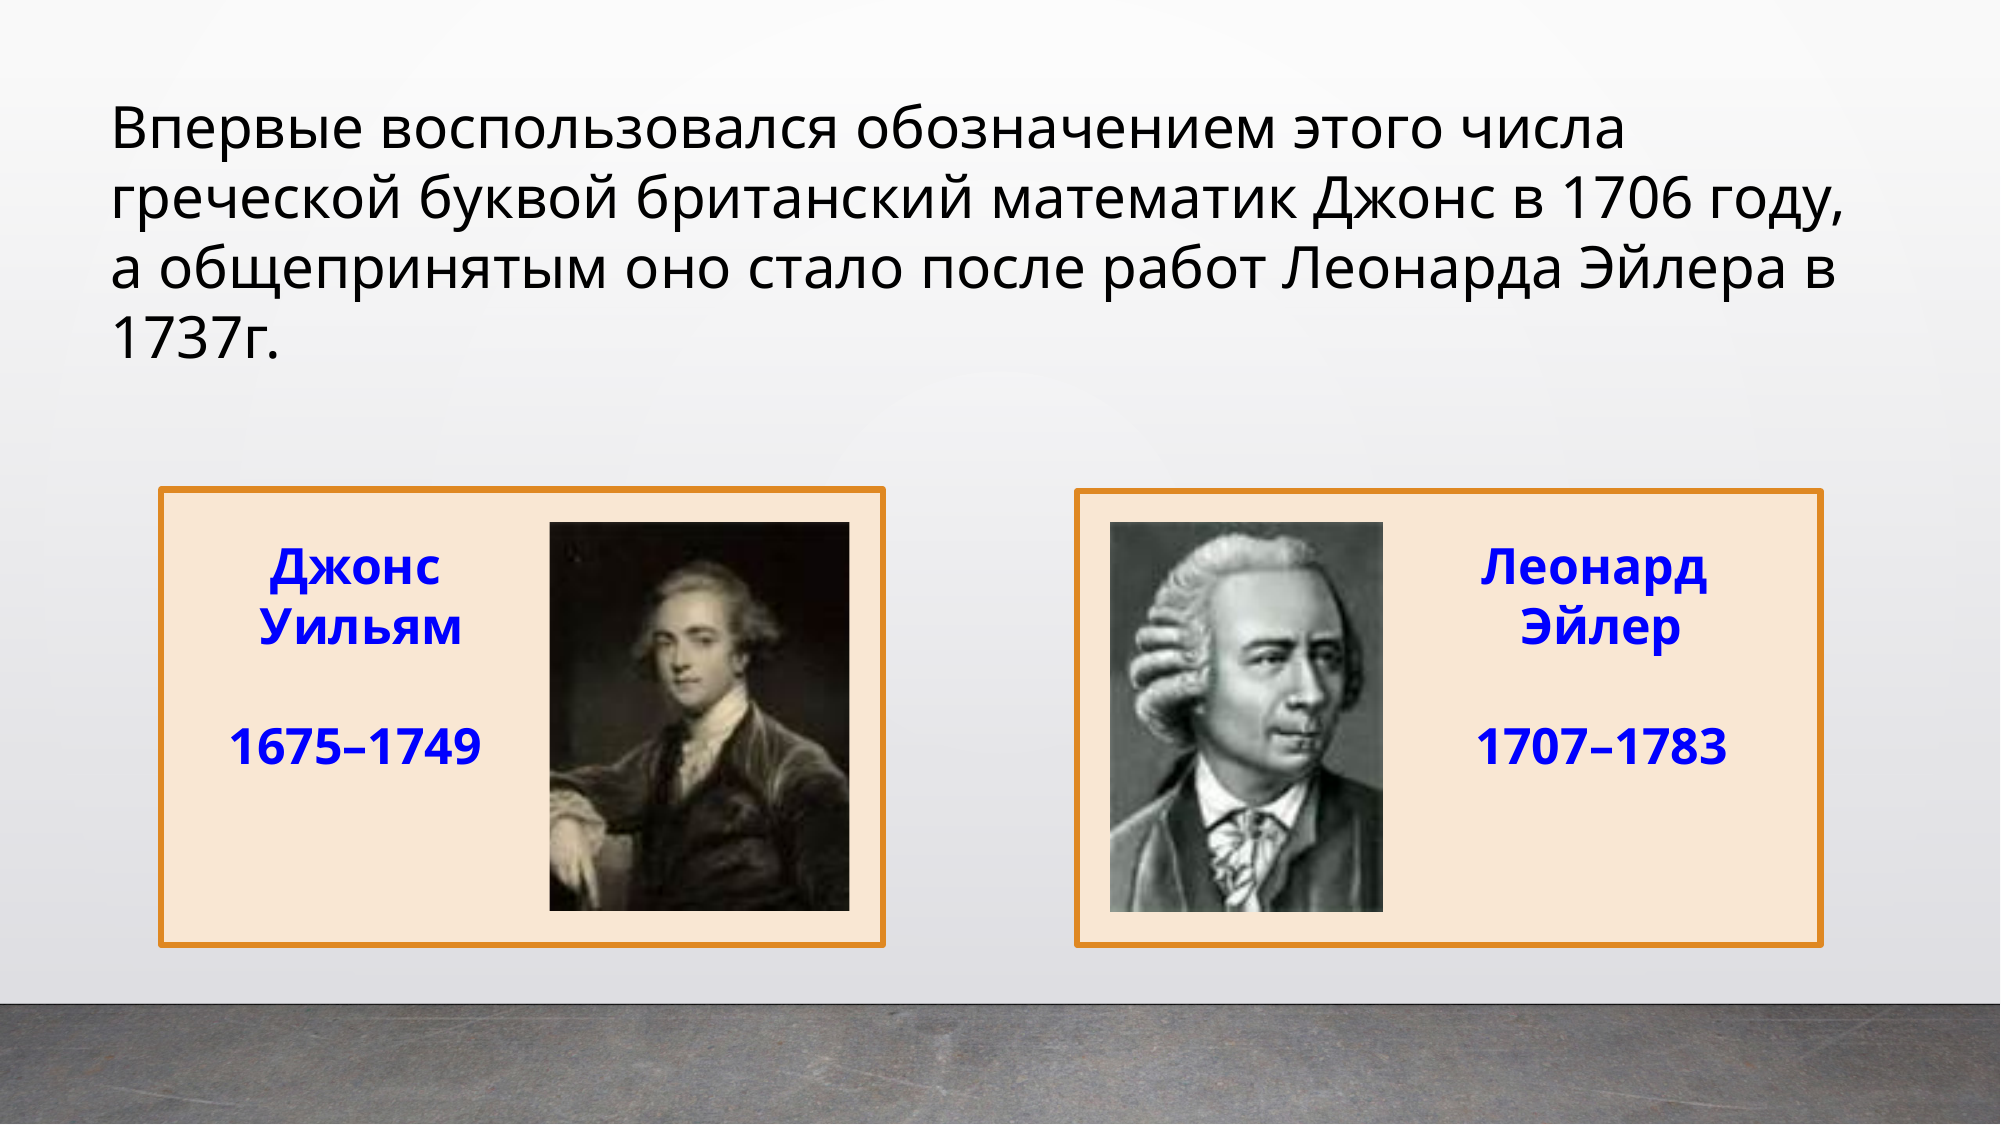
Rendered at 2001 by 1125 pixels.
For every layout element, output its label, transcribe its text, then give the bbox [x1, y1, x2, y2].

picture [0, 1004, 2000, 1124]
text_box [1076, 490, 1822, 946]
picture [549, 522, 850, 911]
text_box [160, 488, 884, 946]
picture [1110, 522, 1383, 912]
text_box Джонс Уильям 1675–1749 [213, 527, 497, 782]
text_box Леонард Эйлер 1707–1783 [1438, 527, 1765, 782]
